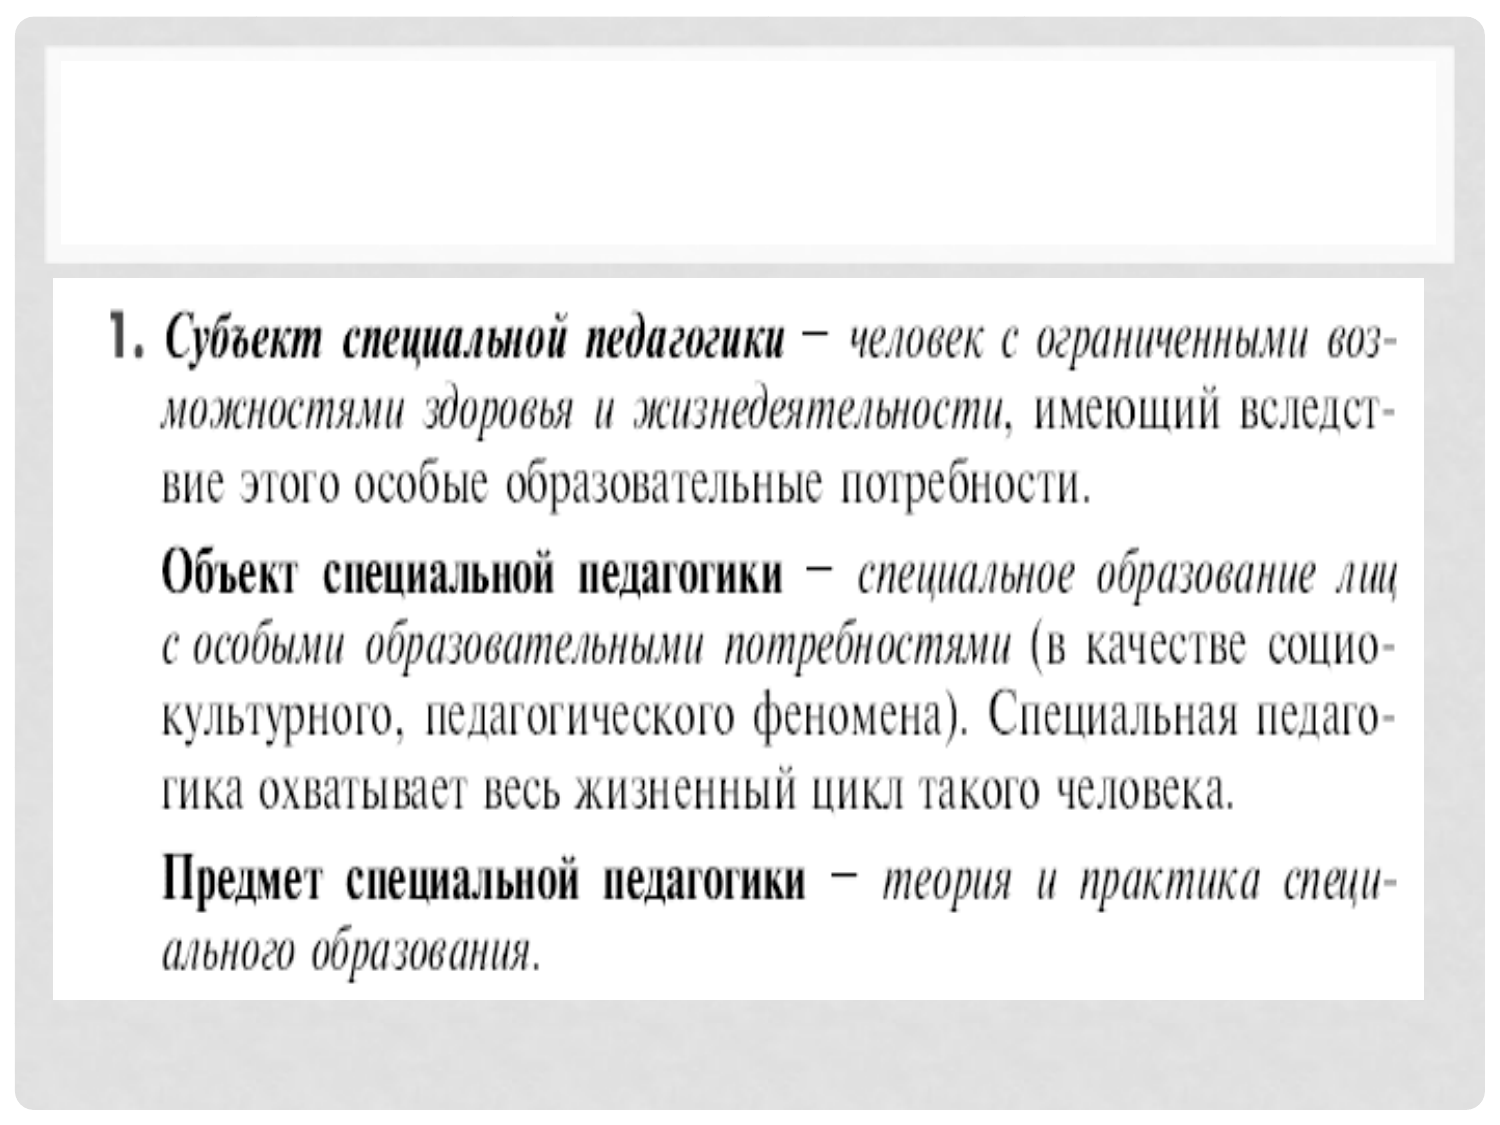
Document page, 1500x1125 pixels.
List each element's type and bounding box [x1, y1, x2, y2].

picture [53, 278, 1424, 1000]
